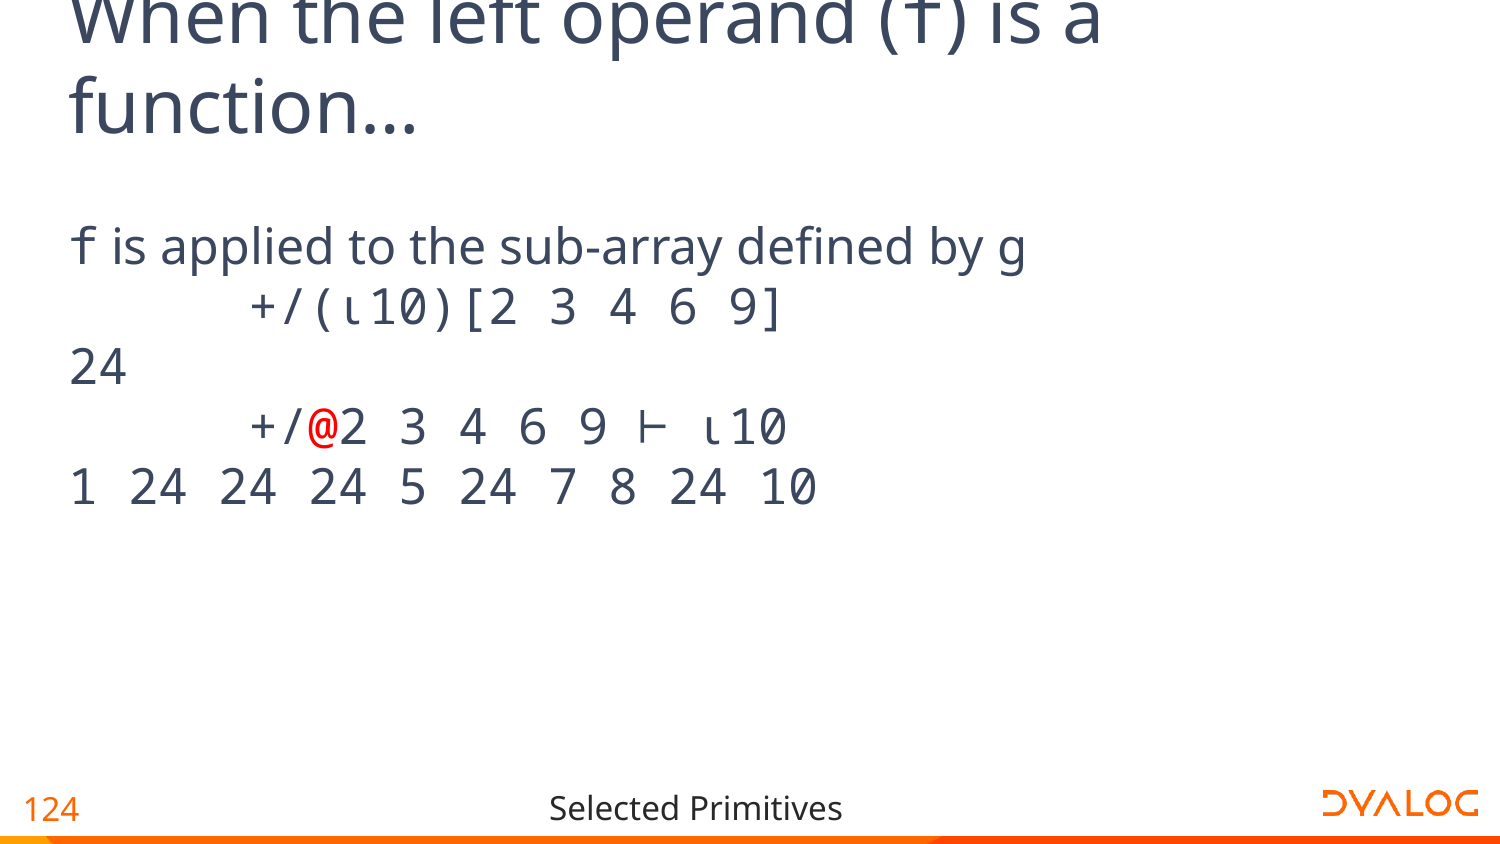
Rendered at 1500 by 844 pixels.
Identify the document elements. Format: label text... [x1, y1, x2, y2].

title When the left operand (f) is a function… [53, 43, 1453, 157]
picture [0, 836, 1500, 844]
picture [1323, 790, 1478, 816]
list f is applied to the sub-array defined by g +/(⍳10)[2 3 4 6 9] 24 +/@2 3 4 6 9 ⊢ ⍳10 1 24 24 24 5 24 7 8 24 10 [53, 207, 1453, 740]
